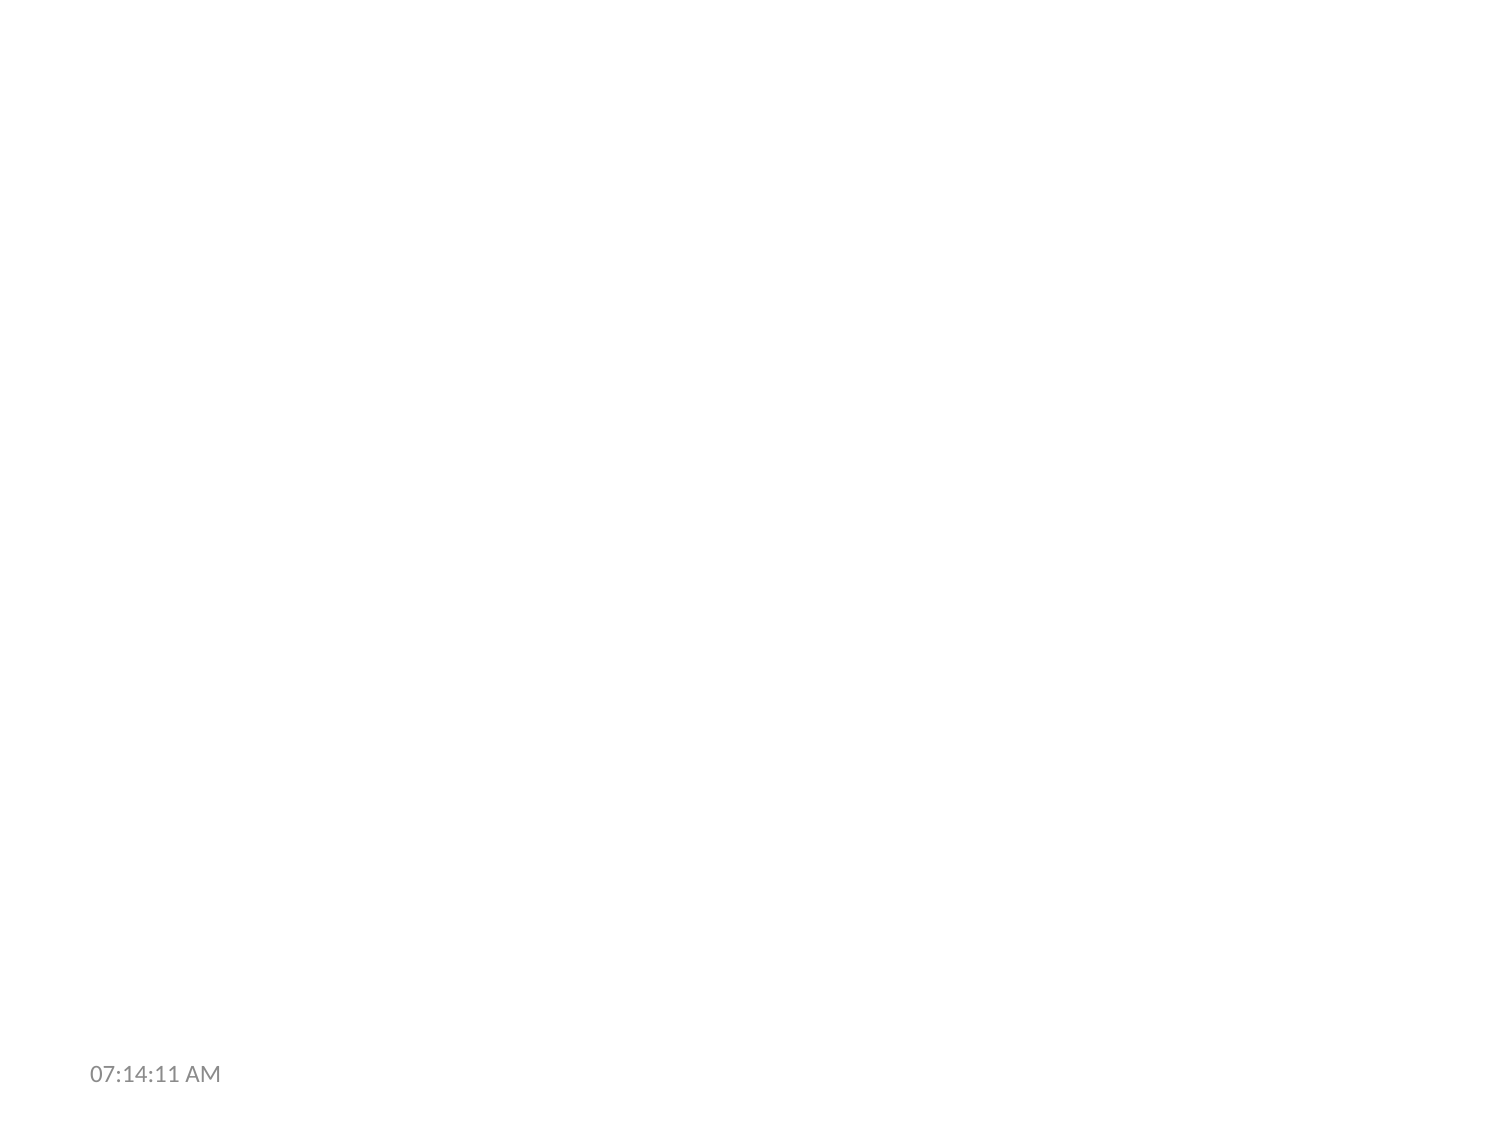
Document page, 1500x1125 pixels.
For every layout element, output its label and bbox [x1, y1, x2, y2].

slide_number [75, 1042, 425, 1103]
